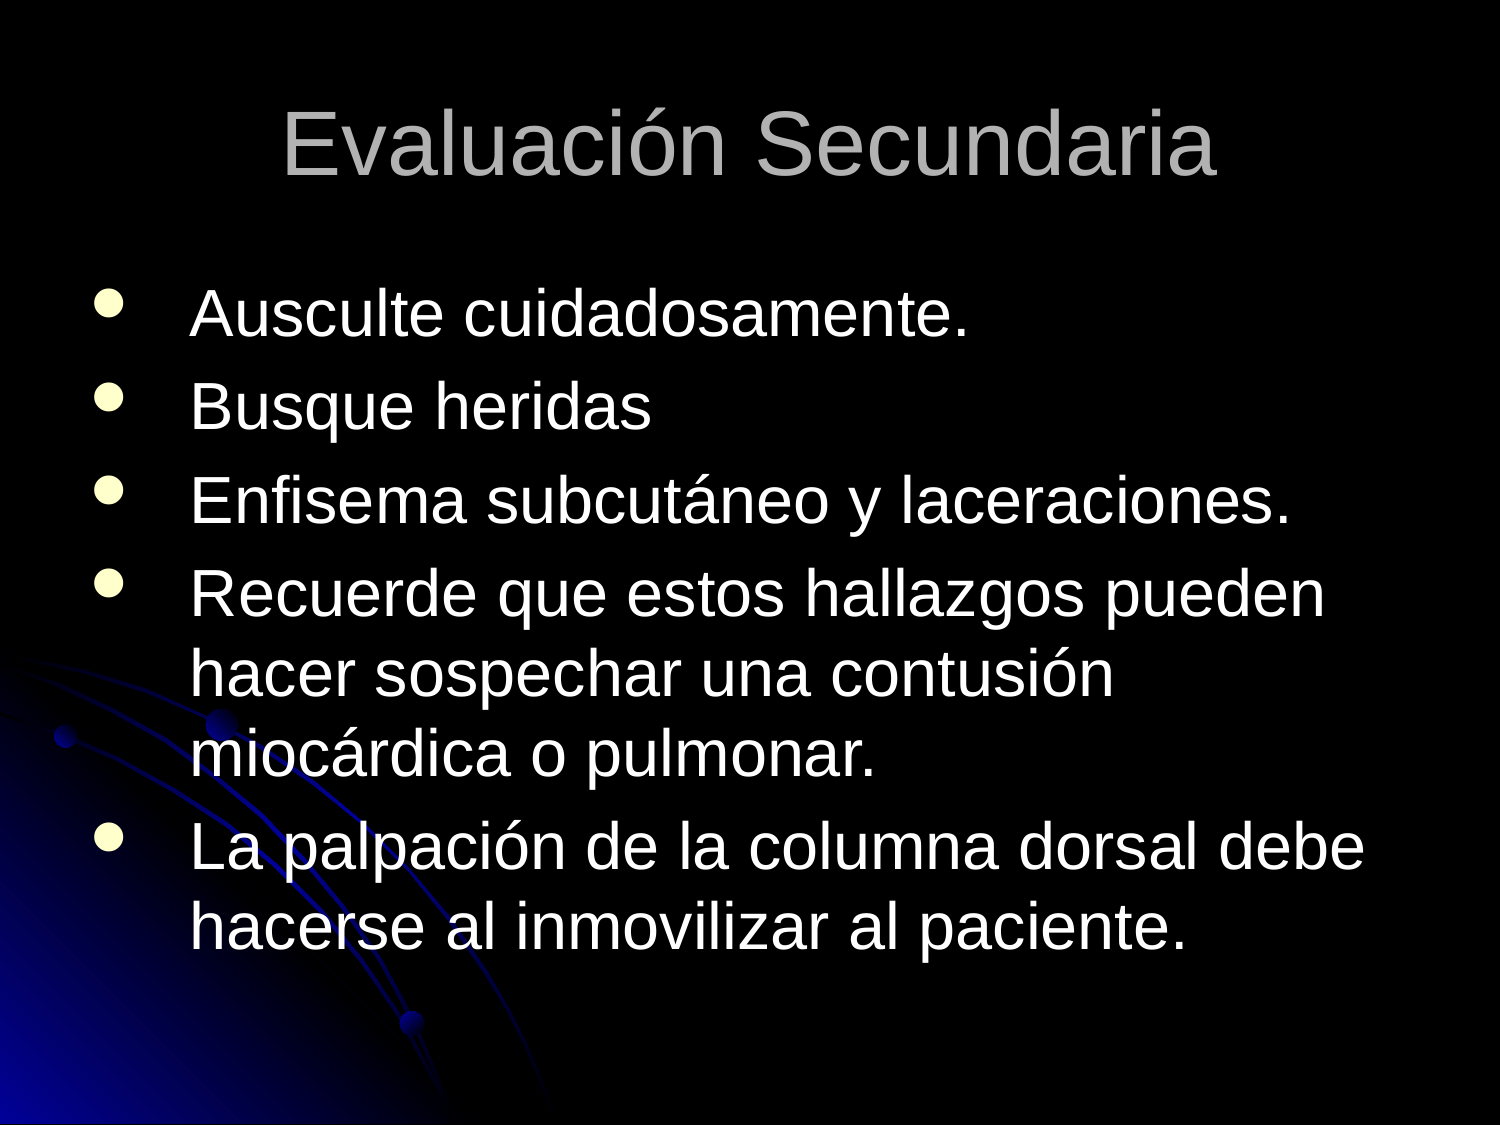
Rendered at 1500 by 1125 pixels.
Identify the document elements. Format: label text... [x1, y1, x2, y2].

title Evaluación Secundaria [74, 45, 1426, 233]
list Ausculte cuidadosamente. Busque heridas Enfisema subcutáneo y laceraciones. Recuerde que estos hallazgos pueden hacer sospechar una contusión miocárdica o pulmonar. La palpación de la columna dorsal debe hacerse al inmovilizar al paciente. [74, 262, 1426, 1006]
